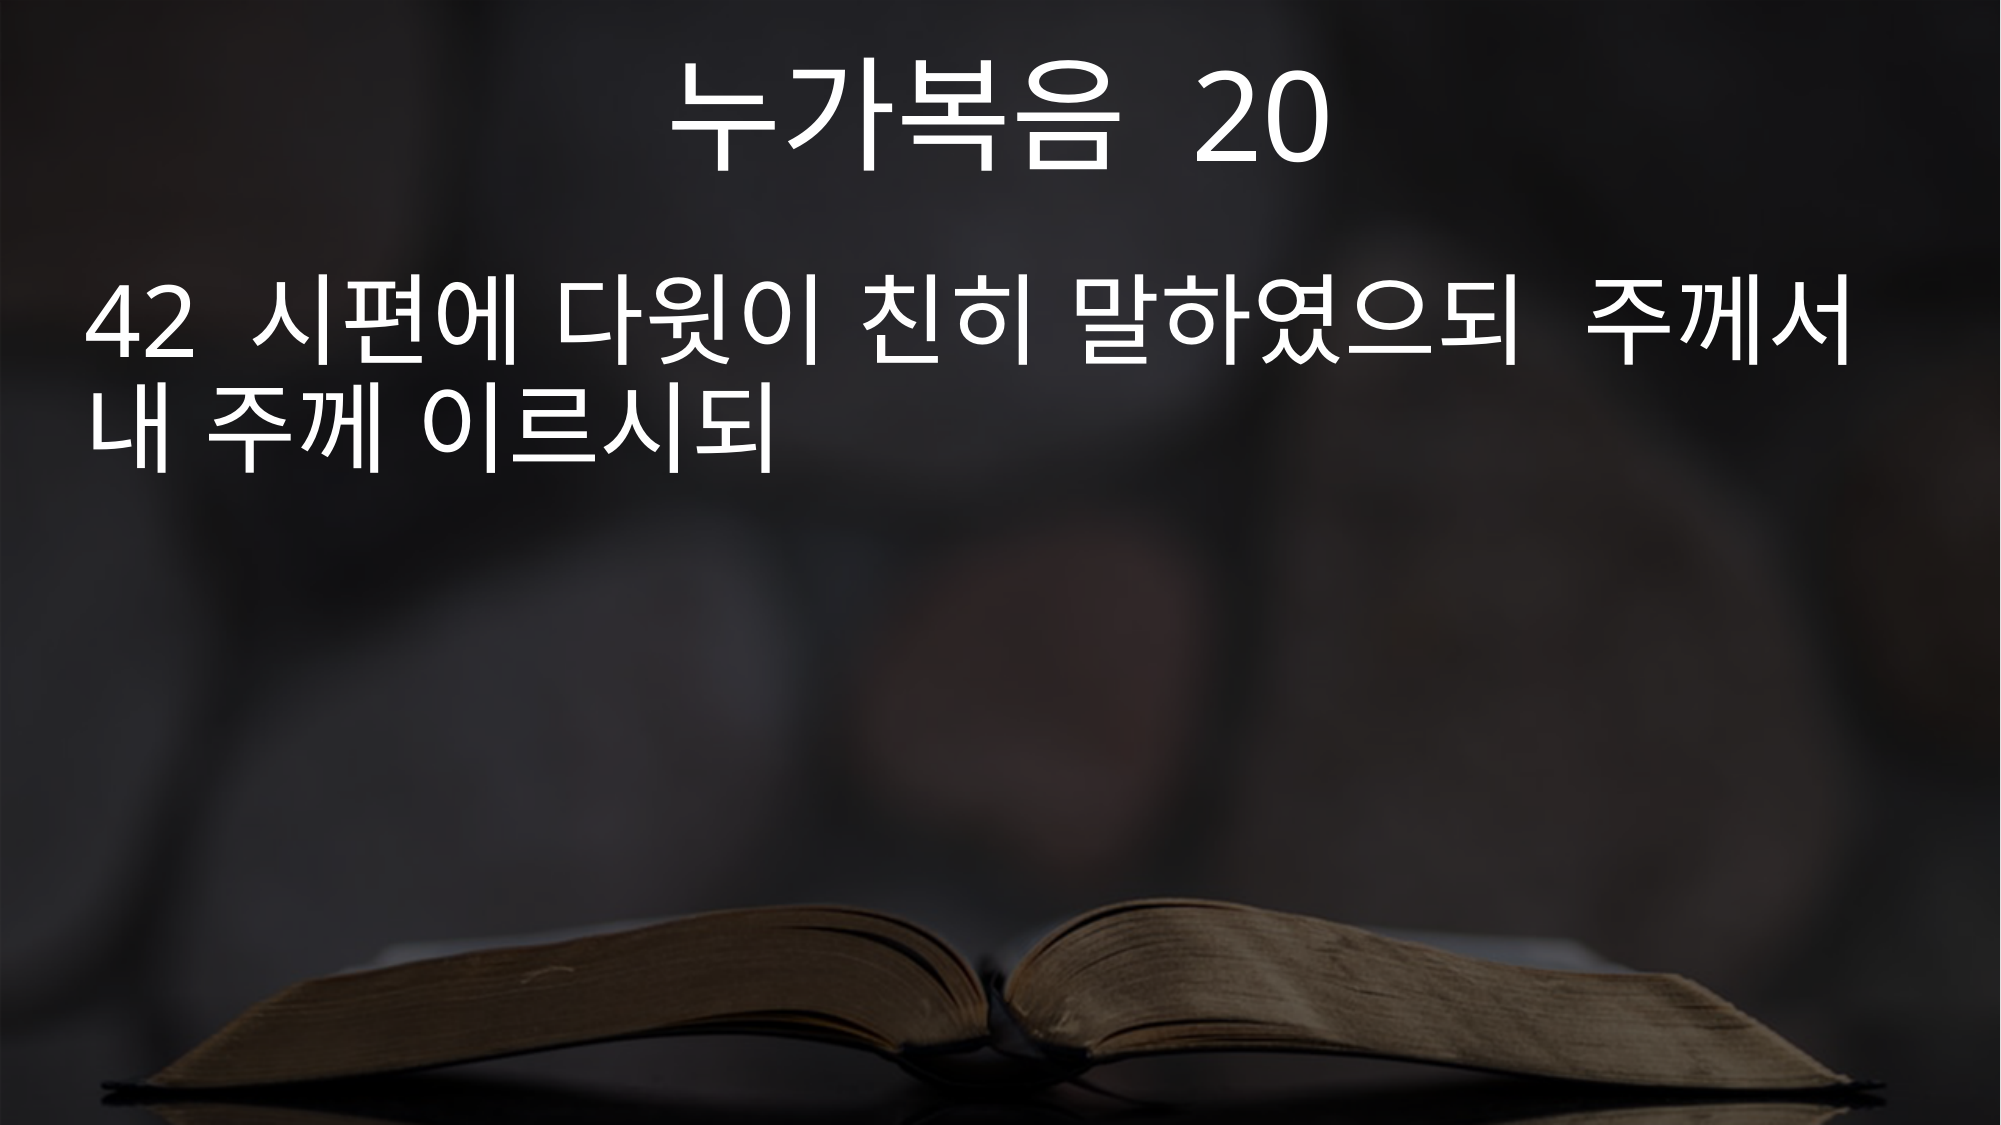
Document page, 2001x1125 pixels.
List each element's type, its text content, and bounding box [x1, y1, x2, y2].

footer 누가복음 20 [0, 32, 2000, 192]
list 42 시편에 다윗이 친히 말하였으되 주께서 내 주께 이르시되 [69, 263, 1953, 423]
picture [0, 0, 2001, 1125]
